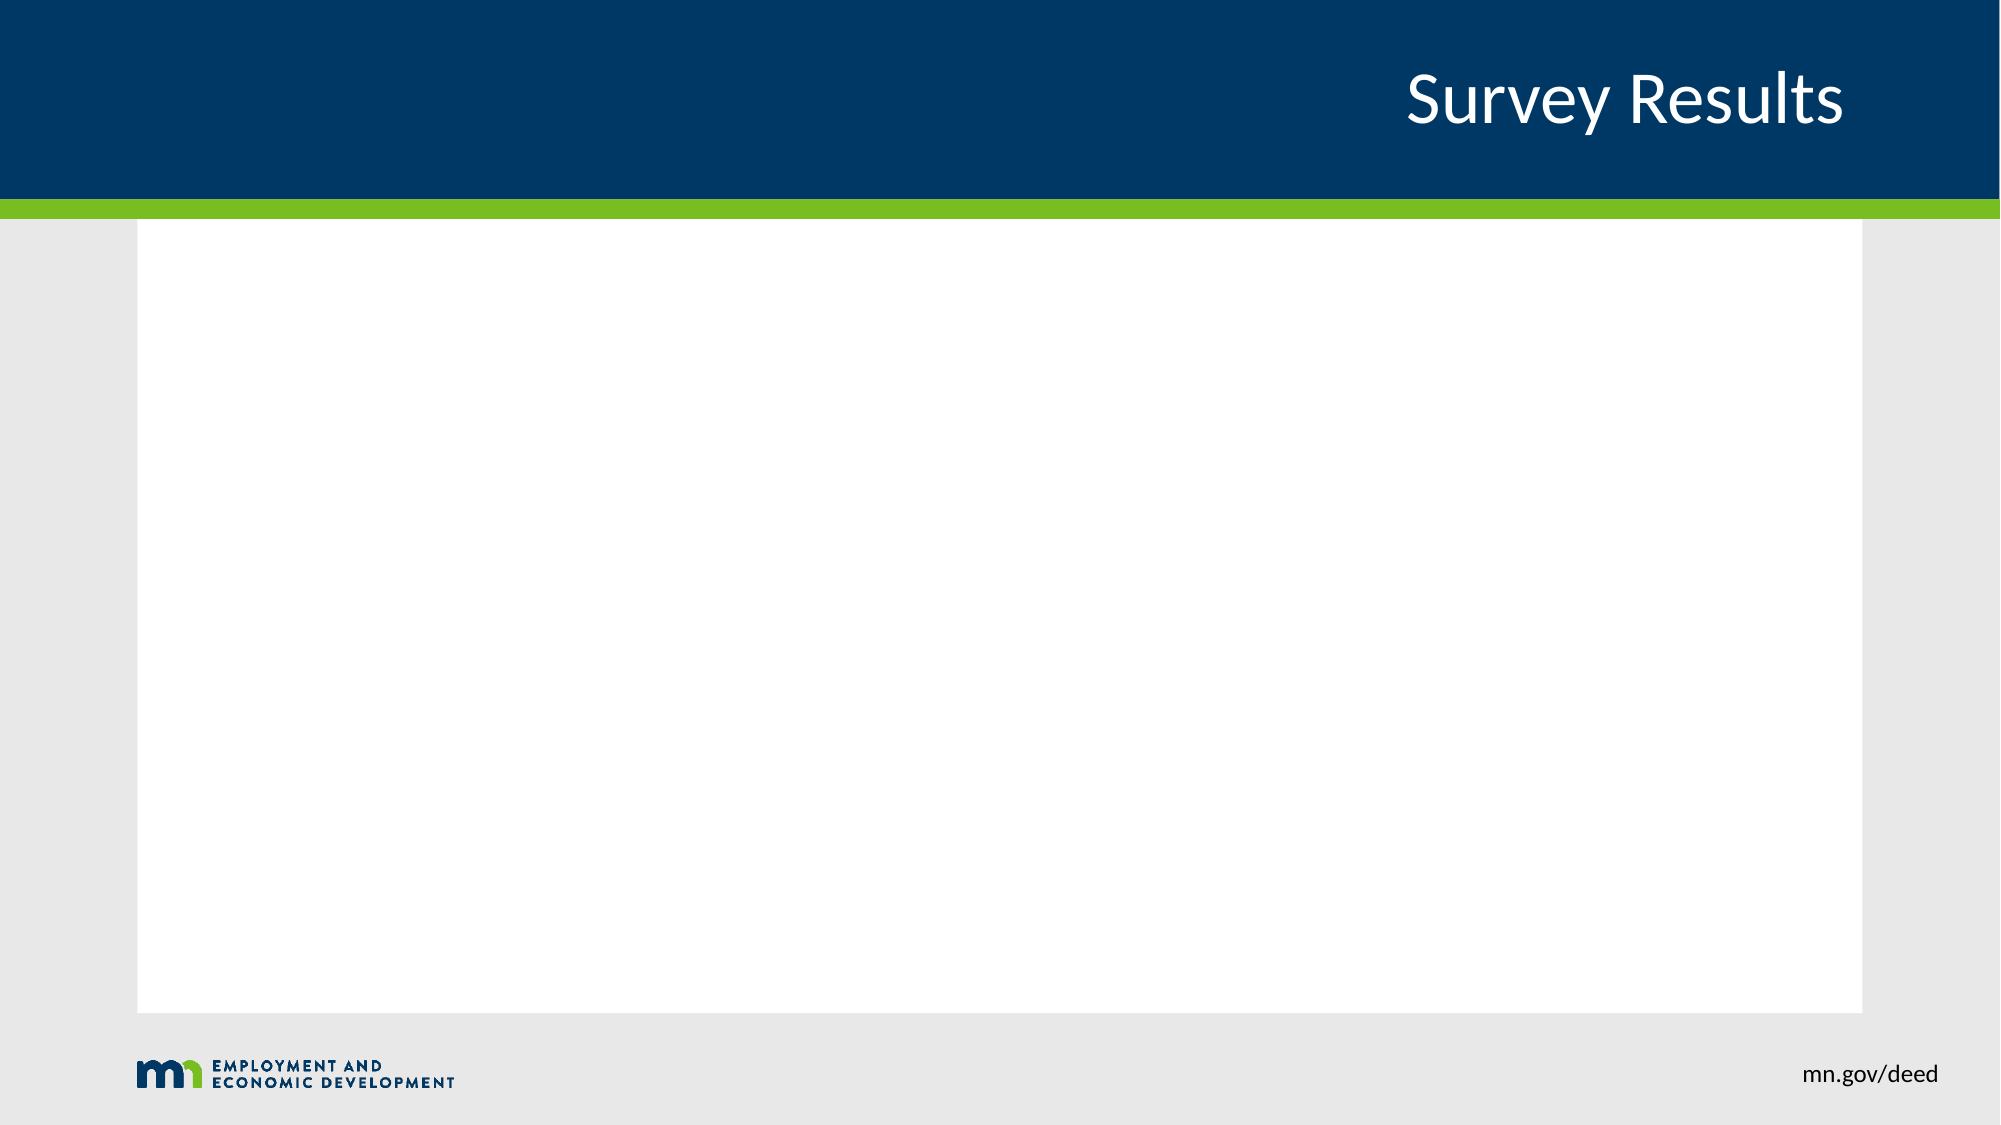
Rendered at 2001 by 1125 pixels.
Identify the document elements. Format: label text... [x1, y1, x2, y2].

footer mn.gov/deed [1037, 1042, 1955, 1103]
picture [137, 1060, 454, 1088]
title Survey Results [137, 0, 1863, 200]
